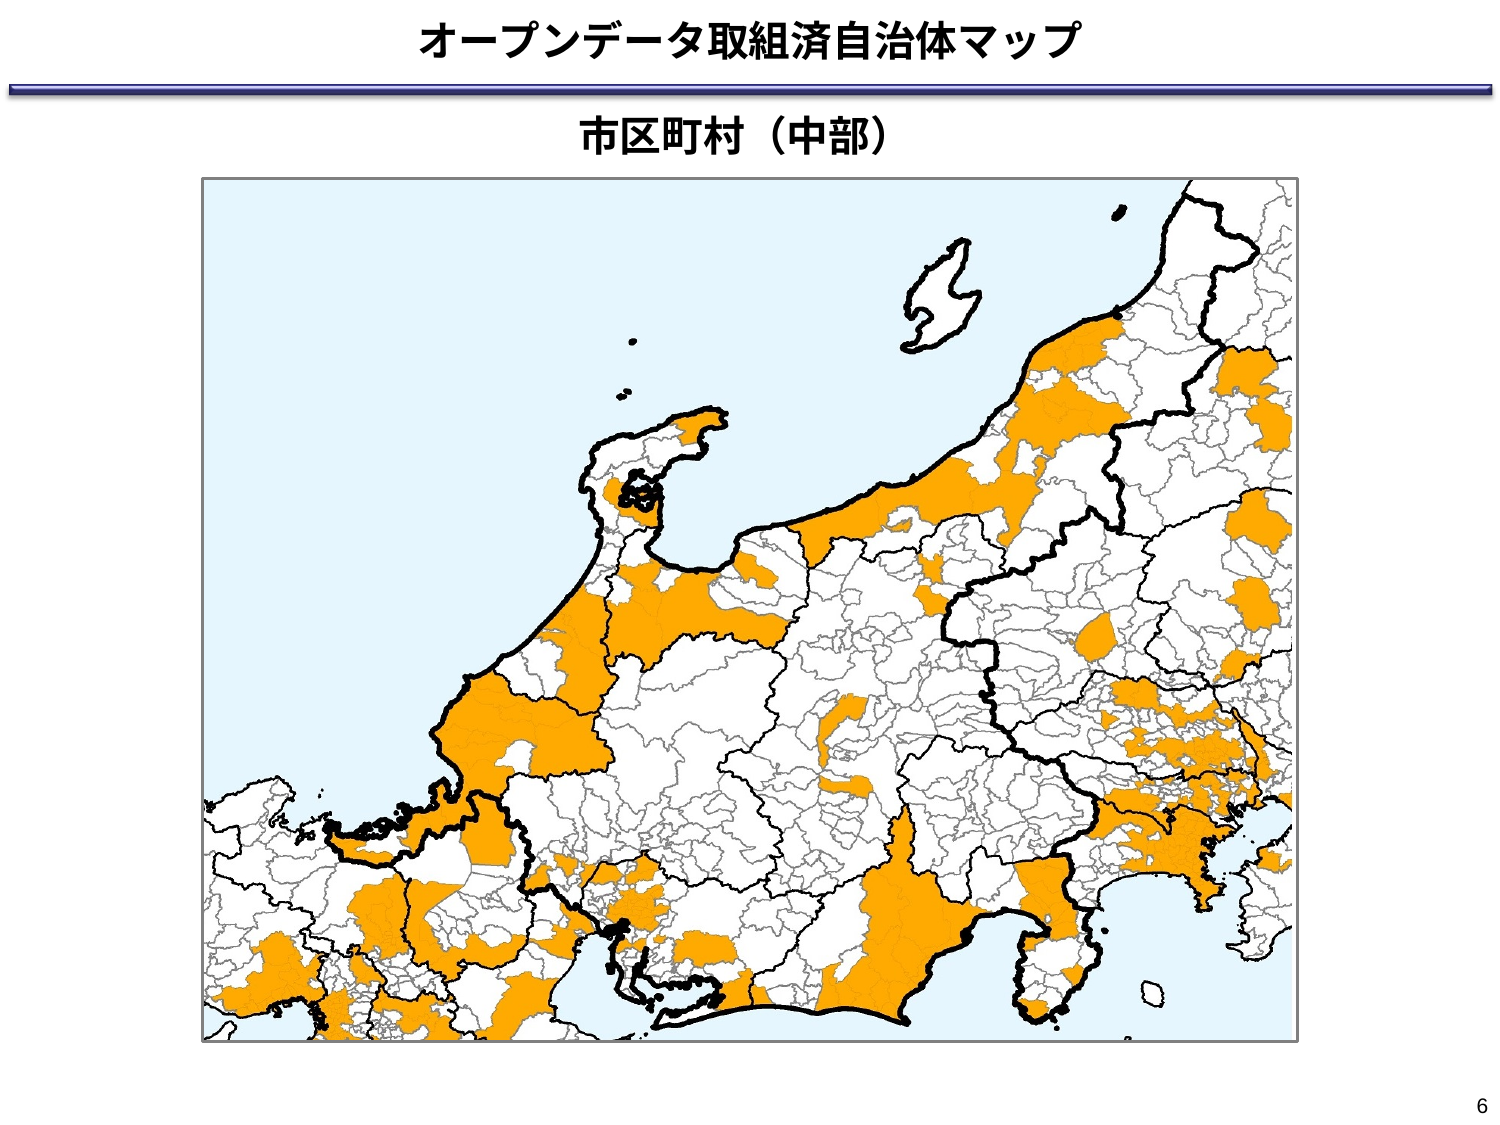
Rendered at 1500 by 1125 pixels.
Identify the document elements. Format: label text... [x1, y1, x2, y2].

picture [0, 83, 1500, 109]
text_box 市区町村（中部） [510, 101, 990, 167]
picture [203, 180, 1297, 1041]
text_box オープンデータ取組済自治体マップ [0, 0, 1500, 83]
slide_number 6 [1149, 1078, 1500, 1124]
